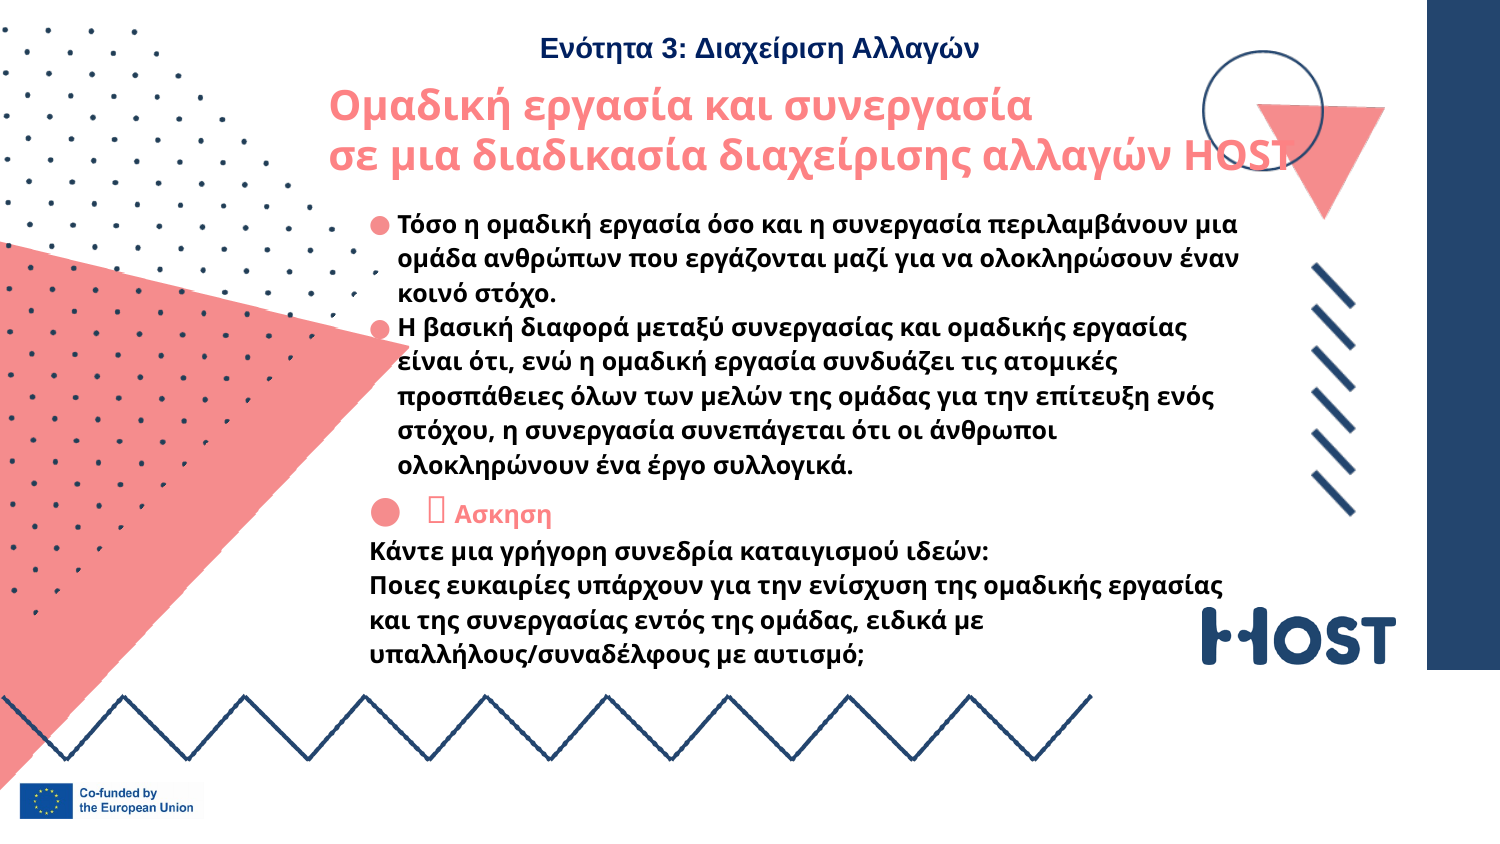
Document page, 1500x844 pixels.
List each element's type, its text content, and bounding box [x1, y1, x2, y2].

text_box Ενότητα 3: Διαχείριση Αλλαγών [525, 10, 996, 63]
picture [1310, 261, 1357, 519]
picture [1202, 607, 1396, 665]
picture [1427, 0, 1500, 670]
picture [1270, 178, 1385, 220]
picture [0, 23, 1093, 844]
list Τόσο η ομαδική εργασία όσο και η συνεργασία περιλαμβάνουν μια ομάδα ανθρώπων που εργάζονται μαζί για να ολοκληρώσουν έναν κοινό στόχο. Η βασική διαφορά μεταξύ συνεργασίας και ομαδικής εργασίας είναι ότι, ενώ η ομαδική εργασία συνδυάζει τις ατομικές προσπάθειες όλων των μελών της ομάδας για την επίτευξη ενός στόχου, η συνεργασία συνεπάγεται ότι οι άνθρωποι ολοκληρώνουν ένα έργο συλλογικά.  Ασκηση Κάντε μια γρήγορη συνεδρία καταιγισμού ιδεών: Ποιες ευκαιρίες υπάρχουν για την ενίσχυση της ομαδικής εργασίας και της συνεργασίας εντός της ομάδας, ειδικά με υπαλλήλους/συναδέλφους με αυτισμό; [354, 178, 1270, 570]
picture [1202, 50, 1385, 63]
text_box Ομαδική εργασία και συνεργασία σε μια διαδικασία διαχείρισης αλλαγών HOST [313, 63, 1480, 178]
